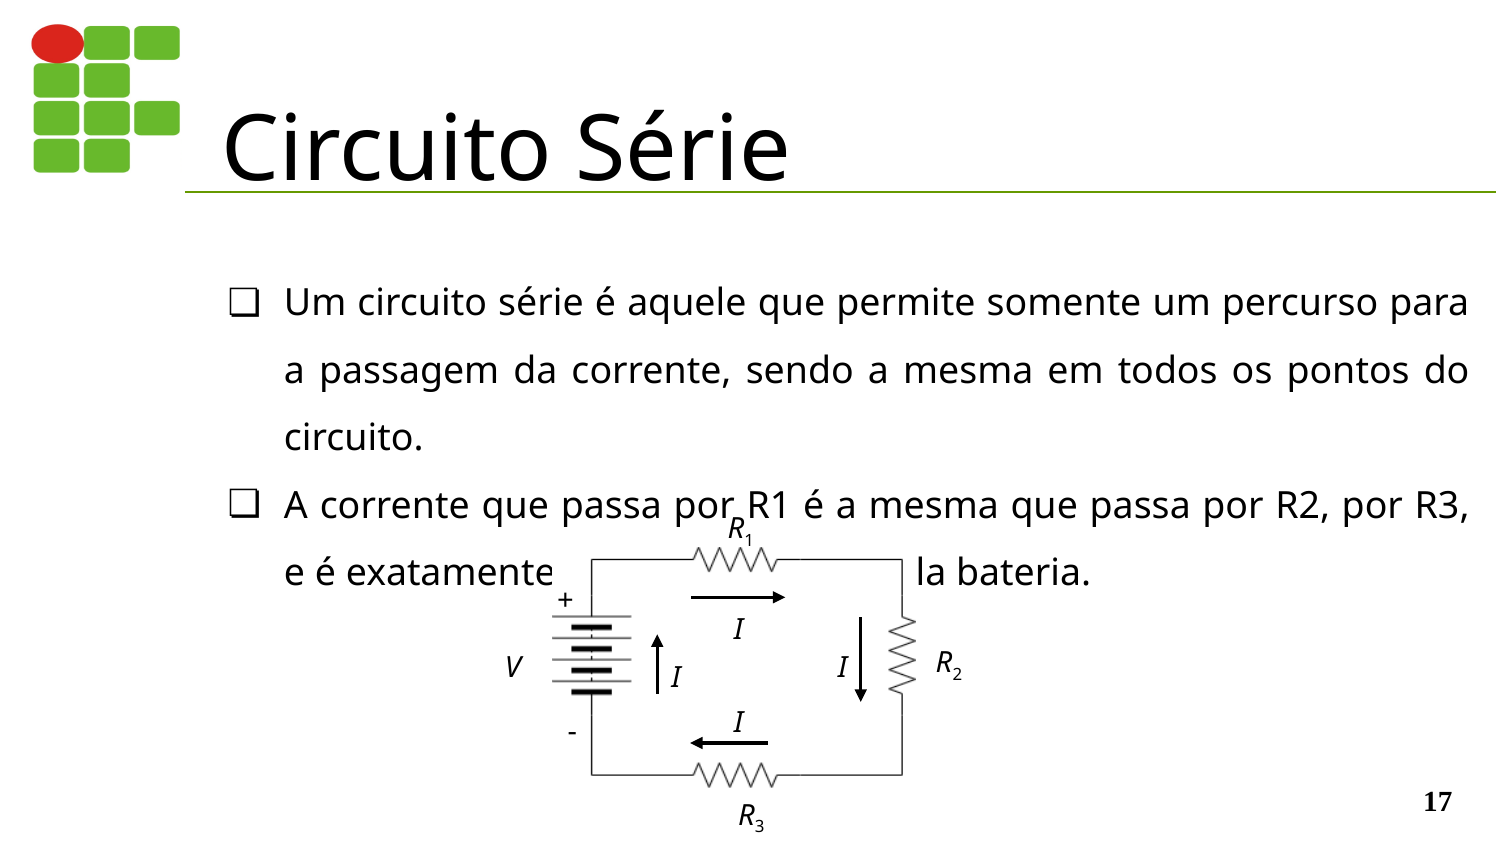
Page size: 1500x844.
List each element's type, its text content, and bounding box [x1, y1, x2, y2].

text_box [489, 494, 1011, 825]
text_box ‹#› [1155, 768, 1468, 825]
picture [29, 23, 182, 174]
list Um circuito série é aquele que permite somente um percurso para a passagem da corrente, sendo a mesma em todos os pontos do circuito. A corrente que passa por R1 é a mesma que passa por R2, por R3, e é exatamente aquela fornecida pela bateria. [193, 248, 1486, 521]
title Circuito Série [206, 26, 1468, 207]
